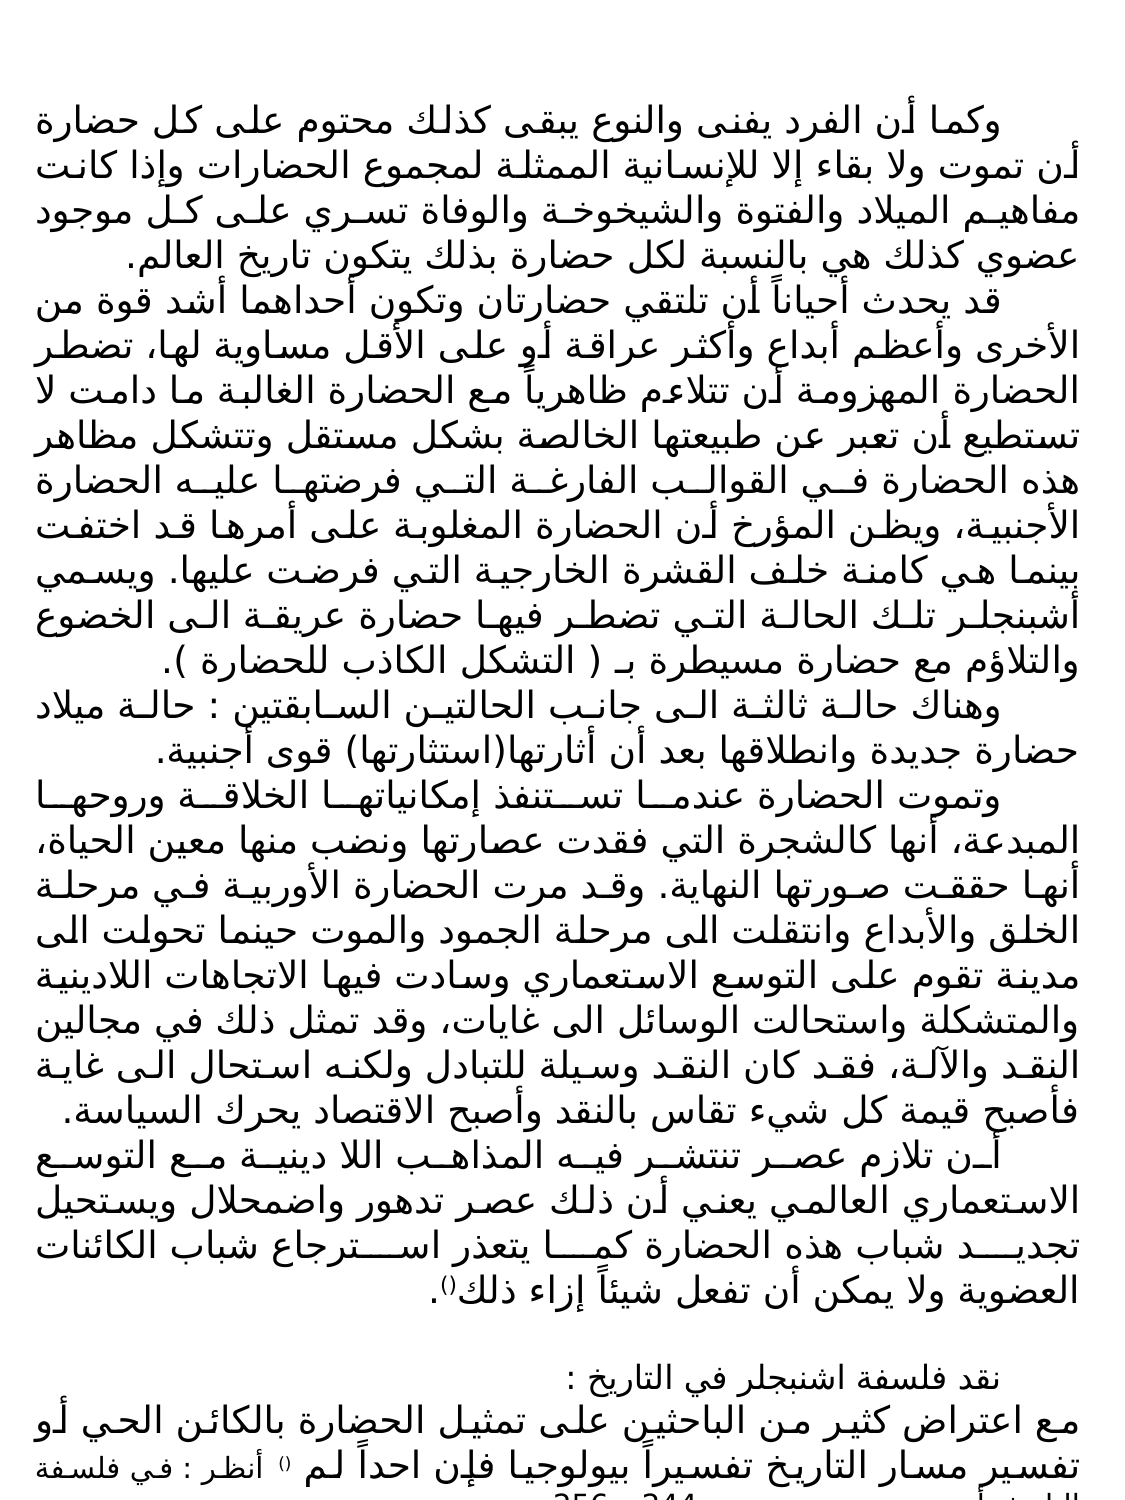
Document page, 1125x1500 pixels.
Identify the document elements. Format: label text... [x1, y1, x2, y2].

text_box وكما أن الفرد يفنى والنوع يبقى كذلك محتوم على كل حضارة أن تموت ولا بقاء إلا للإنسانية الممثلة لمجموع الحضارات وإذا كانت مفاهيم الميلاد والفتوة والشيخوخة والوفاة تسري على كل موجود عضوي كذلك هي بالنسبة لكل حضارة بذلك يتكون تاريخ العالم. قد يحدث أحياناً أن تلتقي حضارتان وتكون أحداهما أشد قوة من الأخرى وأعظم أبداع وأكثر عراقة أو على الأقل مساوية لها، تضطر الحضارة المهزومة أن تتلاءم ظاهرياً مع الحضارة الغالبة ما دامت لا تستطيع أن تعبر عن طبيعتها الخالصة بشكل مستقل وتتشكل مظاهر هذه الحضارة في القوالب الفارغة التي فرضتها عليه الحضارة الأجنبية، ويظن المؤرخ أن الحضارة المغلوبة على أمرها قد اختفت بينما هي كامنة خلف القشرة الخارجية التي فرضت عليها. ويسمي أشبنجلر تلك الحالة التي تضطر فيها حضارة عريقة الى الخضوع والتلاؤم مع حضارة مسيطرة بـ ( التشكل الكاذب للحضارة ). وهناك حالة ثالثة الى جانب الحالتين السابقتين : حالة ميلاد حضارة جديدة وانطلاقها بعد أن أثارتها(استثارتها) قوى أجنبية. وتموت الحضارة عندما تستنفذ إمكانياتها الخلاقة وروحها المبدعة، أنها كالشجرة التي فقدت عصارتها ونضب منها معين الحياة، أنها حققت صورتها النهاية. وقد مرت الحضارة الأوربية في مرحلة الخلق والأبداع وانتقلت الى مرحلة الجمود والموت حينما تحولت الى مدينة تقوم على التوسع الاستعماري وسادت فيها الاتجاهات اللادينية والمتشكلة واستحالت الوسائل الى غايات، وقد تمثل ذلك في مجالين النقد والآلة، فقد كان النقد وسيلة للتبادل ولكنه استحال الى غاية فأصبح قيمة كل شيء تقاس بالنقد وأصبح الاقتصاد يحرك السياسة. أن تلازم عصر تنتشر فيه المذاهب اللا دينية مع التوسع الاستعماري العالمي يعني أن ذلك عصر تدهور واضمحلال ويستحيل تجديد شباب هذه الحضارة كما يتعذر استرجاع شباب الكائنات العضوية ولا يمكن أن تفعل شيئاً إزاء ذلك(). نقد فلسفة اشنبجلر في التاريخ : مع اعتراض كثير من الباحثين على تمثيل الحضارة بالكائن الحي أو تفسير مسار التاريخ تفسيراً بيولوجيا فإن احداً لم () أنظر : في فلسفة التاريخ، أحمد محمود صبحي، ص244 – 256. [20, 88, 1096, 1500]
